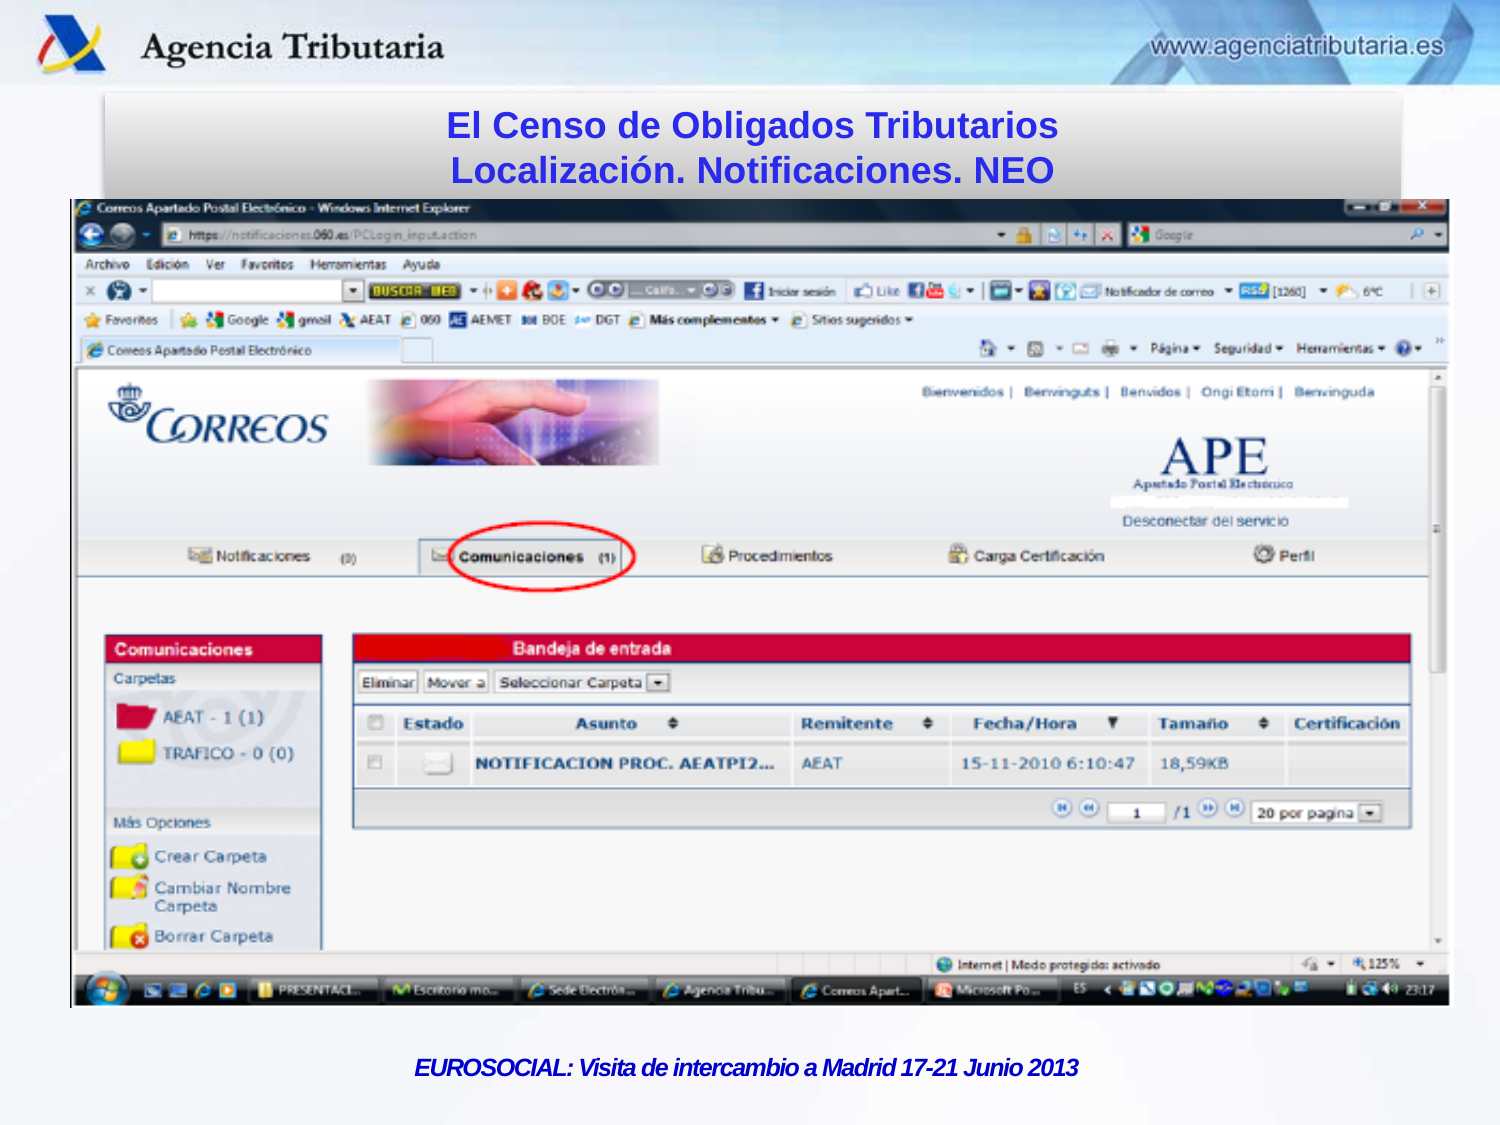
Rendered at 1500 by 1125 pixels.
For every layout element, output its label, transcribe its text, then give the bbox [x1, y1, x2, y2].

text_box EUROSOCIAL: Visita de intercambio a Madrid 17-21 Junio 2013 [46, 1044, 1454, 1090]
picture [0, 0, 1500, 1125]
text_box El Censo de Obligados Tributarios Localización. Notificaciones. NEO [105, 93, 1401, 197]
